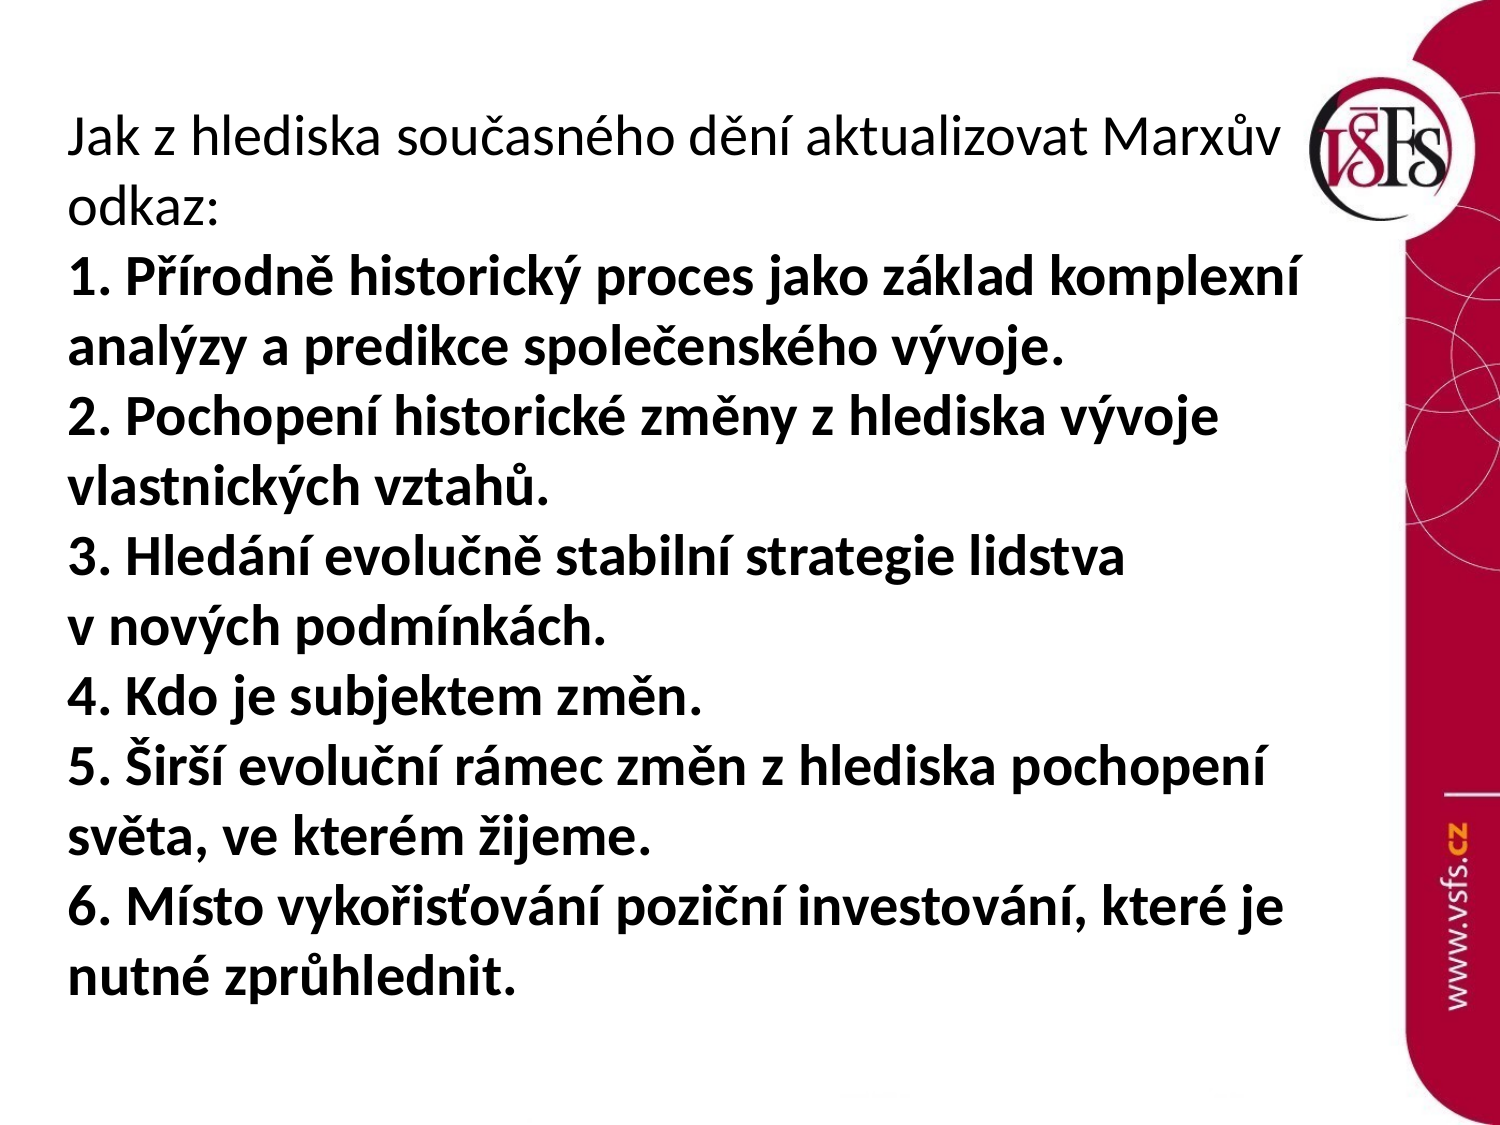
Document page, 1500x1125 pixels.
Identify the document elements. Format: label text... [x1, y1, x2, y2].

picture [0, 0, 1500, 1125]
text_box Jak z hlediska současného dění aktualizovat Marxův odkaz: 1. Přírodně historický proces jako základ komplexní analýzy a predikce společenského vývoje. 2. Pochopení historické změny z hlediska vývoje vlastnických vztahů. 3. Hledání evolučně stabilní strategie lidstva v nových podmínkách. 4. Kdo je subjektem změn. 5. Širší evoluční rámec změn z hlediska pochopení světa, ve kterém žijeme. 6. Místo vykořisťování poziční investování, které je nutné zprůhlednit. [53, 90, 1329, 1015]
